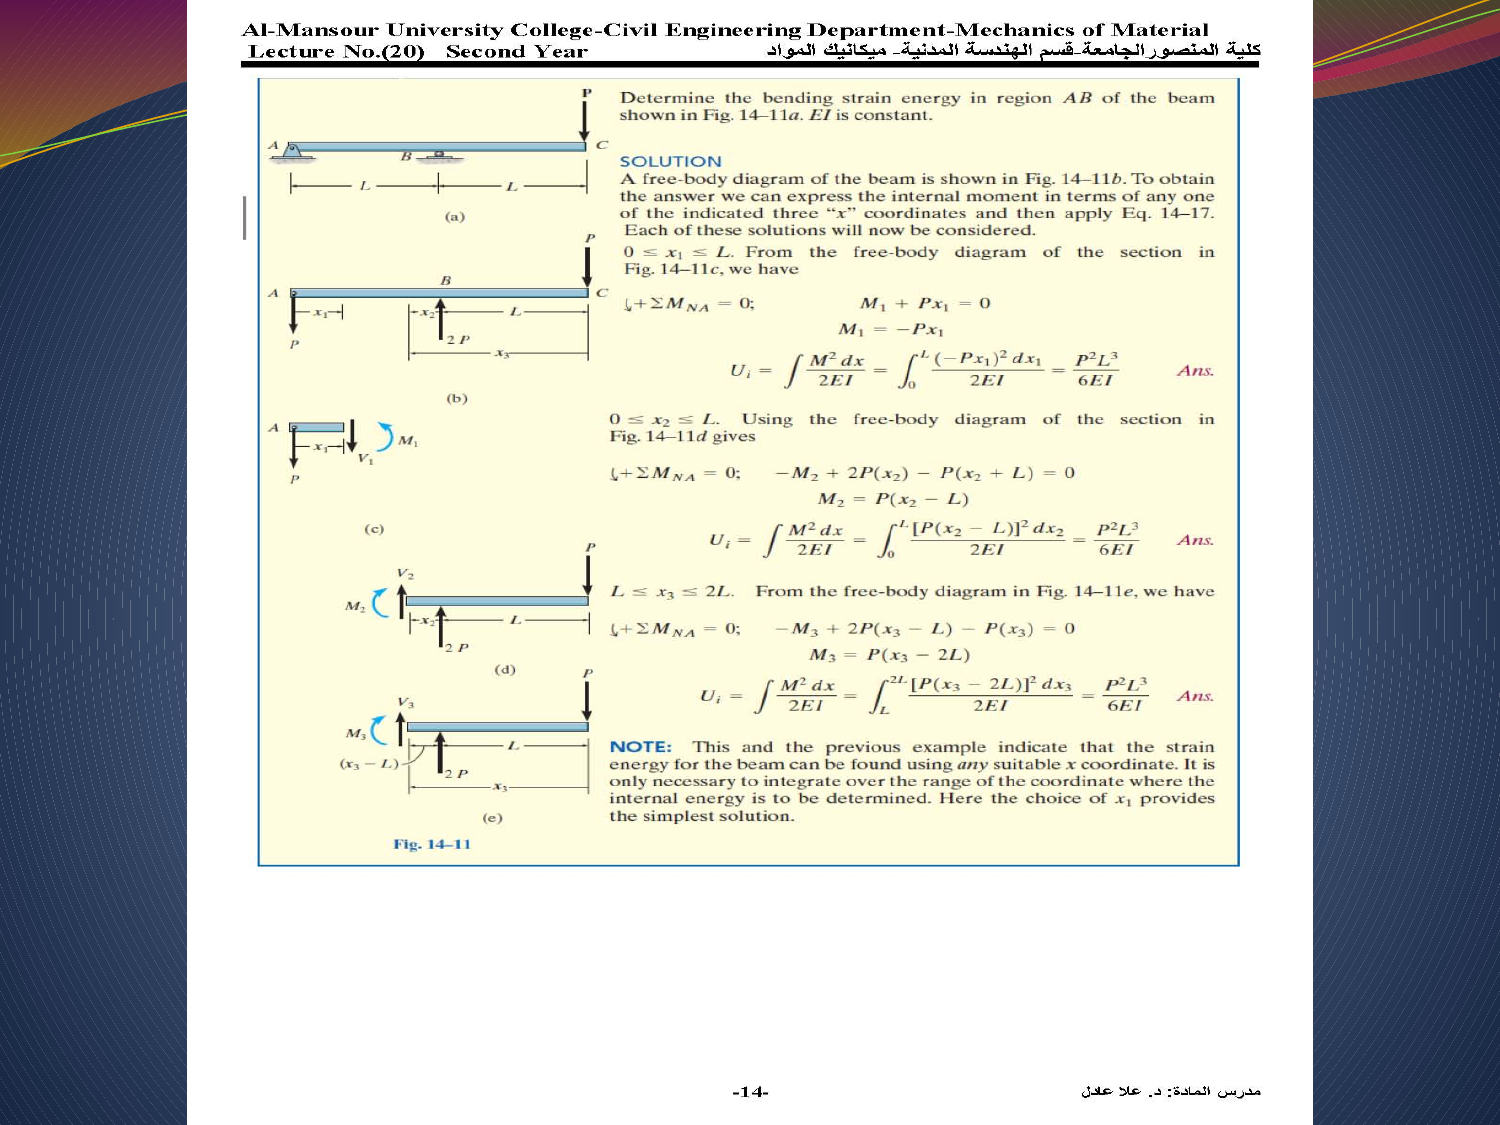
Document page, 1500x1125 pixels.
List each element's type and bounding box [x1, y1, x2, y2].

picture [187, 0, 1313, 1125]
